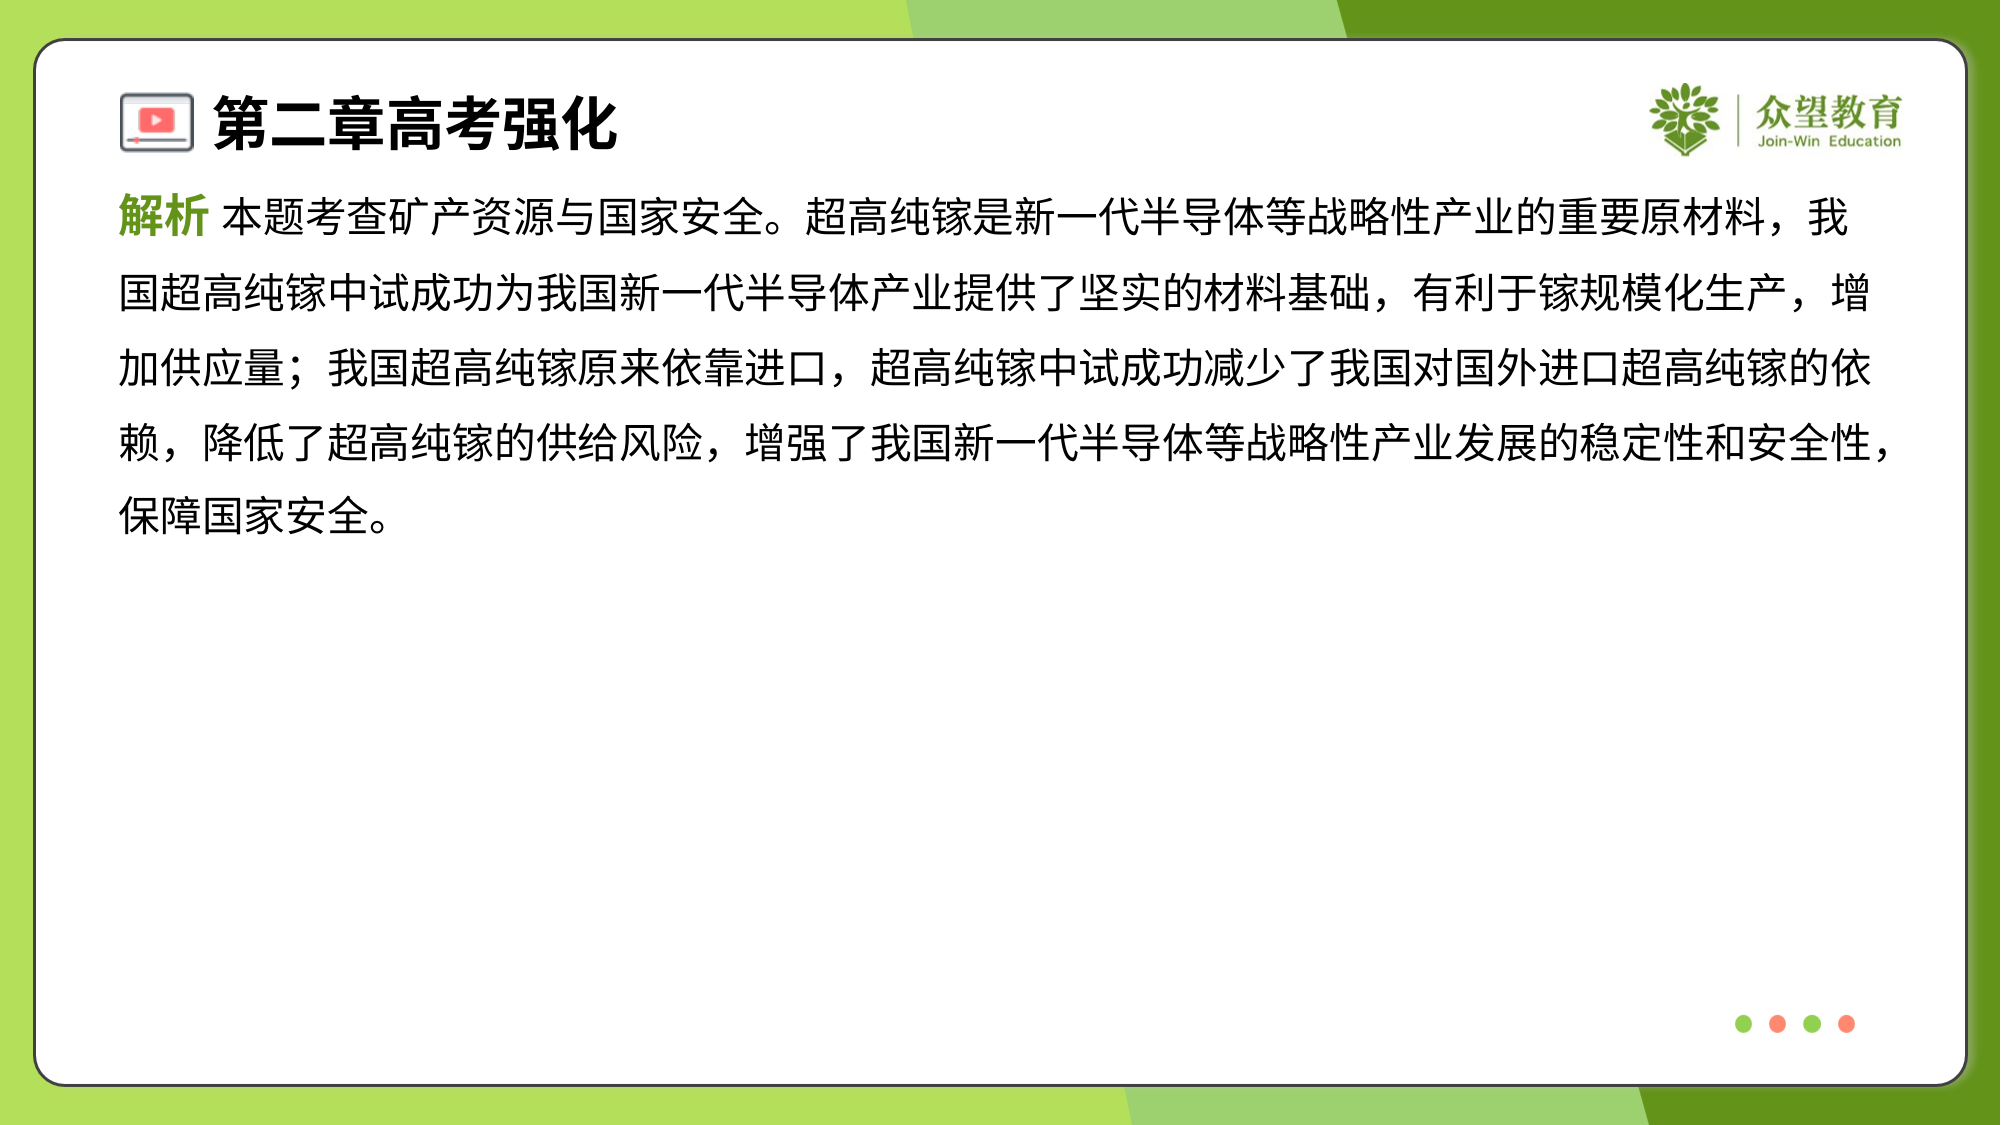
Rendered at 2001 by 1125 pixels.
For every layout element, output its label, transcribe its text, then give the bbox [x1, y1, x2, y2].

text_box 解析 本题考查矿产资源与国家安全。超高纯镓是新一代半导体等战略性产业的重要原材料，我 国超高纯镓中试成功为我国新一代半导体产业提供了坚实的材料基础，有利于镓规模化生产，增 加供应量；我国超高纯镓原来依靠进口，超高纯镓中试成功减少了我国对国外进口超高纯镓的依 赖，降低了超高纯镓的供给风险，增强了我国新一代半导体等战略性产业发展的稳定性和安全性， 保障国家安全。 [118, 164, 1883, 533]
picture [0, 0, 2000, 1125]
